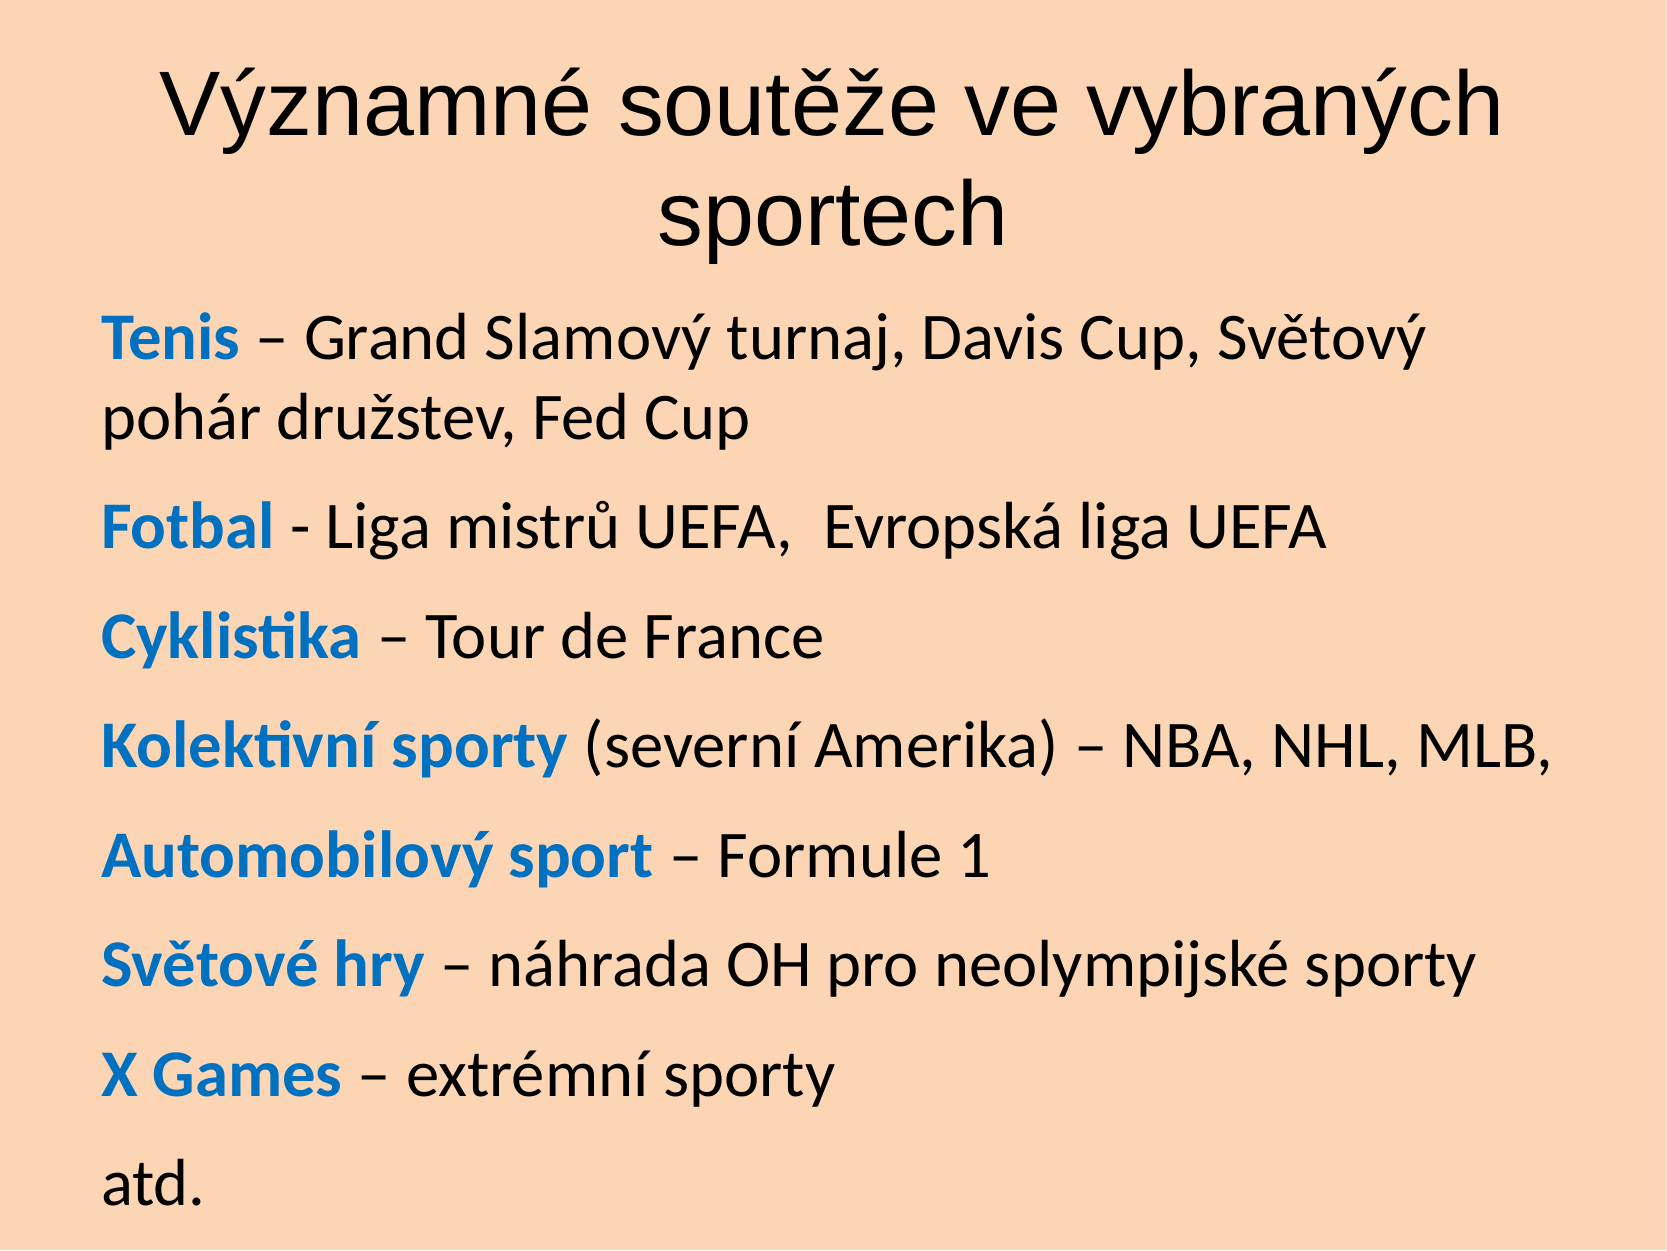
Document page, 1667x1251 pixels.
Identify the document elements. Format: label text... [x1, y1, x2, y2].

title Významné soutěže ve vybraných sportech [83, 49, 1584, 259]
list Tenis – Grand Slamový turnaj, Davis Cup, Světový pohár družstev, Fed Cup Fotbal - Liga mistrů UEFA, Evropská liga UEFA Cyklistika – Tour de France Kolektivní sporty (severní Amerika) – NBA, NHL, MLB, Automobilový sport – Formule 1 Světové hry – náhrada OH pro neolympijské sporty X Games – extrémní sporty atd. [83, 292, 1584, 1216]
